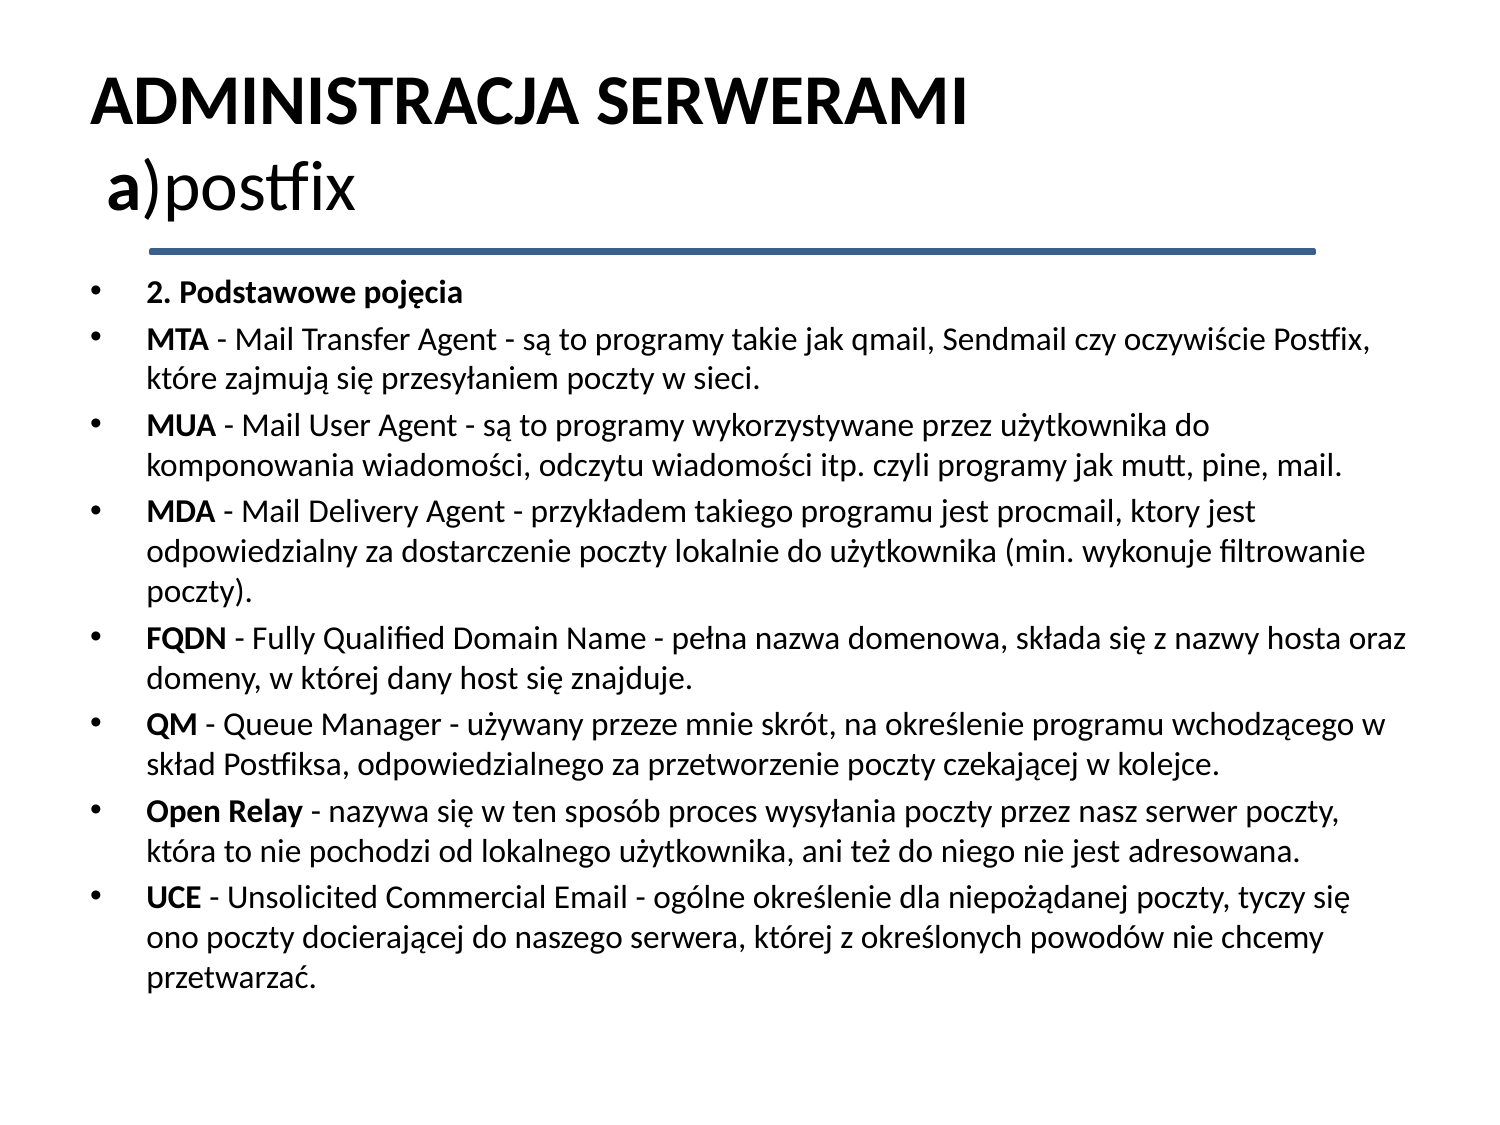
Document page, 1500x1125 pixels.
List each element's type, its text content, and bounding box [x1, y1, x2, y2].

title ADMINISTRACJA SERWERAMI a)postfix [75, 45, 1425, 233]
list 2. Podstawowe pojęcia MTA - Mail Transfer Agent - są to programy takie jak qmail, Sendmail czy oczywiście Postfix, które zajmują się przesyłaniem poczty w sieci. MUA - Mail User Agent - są to programy wykorzystywane przez użytkownika do komponowania wiadomości, odczytu wiadomości itp. czyli programy jak mutt, pine, mail. MDA - Mail Delivery Agent - przykładem takiego programu jest procmail, ktory jest odpowiedzialny za dostarczenie poczty lokalnie do użytkownika (min. wykonuje filtrowanie poczty). FQDN - Fully Qualified Domain Name - pełna nazwa domenowa, składa się z nazwy hosta oraz domeny, w której dany host się znajduje. QM - Queue Manager - używany przeze mnie skrót, na określenie programu wchodzącego w skład Postfiksa, odpowiedzialnego za przetworzenie poczty czekającej w kolejce. Open Relay - nazywa się w ten sposób proces wysyłania poczty przez nasz serwer poczty, która to nie pochodzi od lokalnego użytkownika, ani też do niego nie jest adresowana. UCE - Unsolicited Commercial Email - ogólne określenie dla niepożądanej poczty, tyczy się ono poczty docierającej do naszego serwera, której z określonych powodów nie chcemy przetwarzać. [75, 262, 1425, 1067]
text_box [149, 248, 1316, 255]
